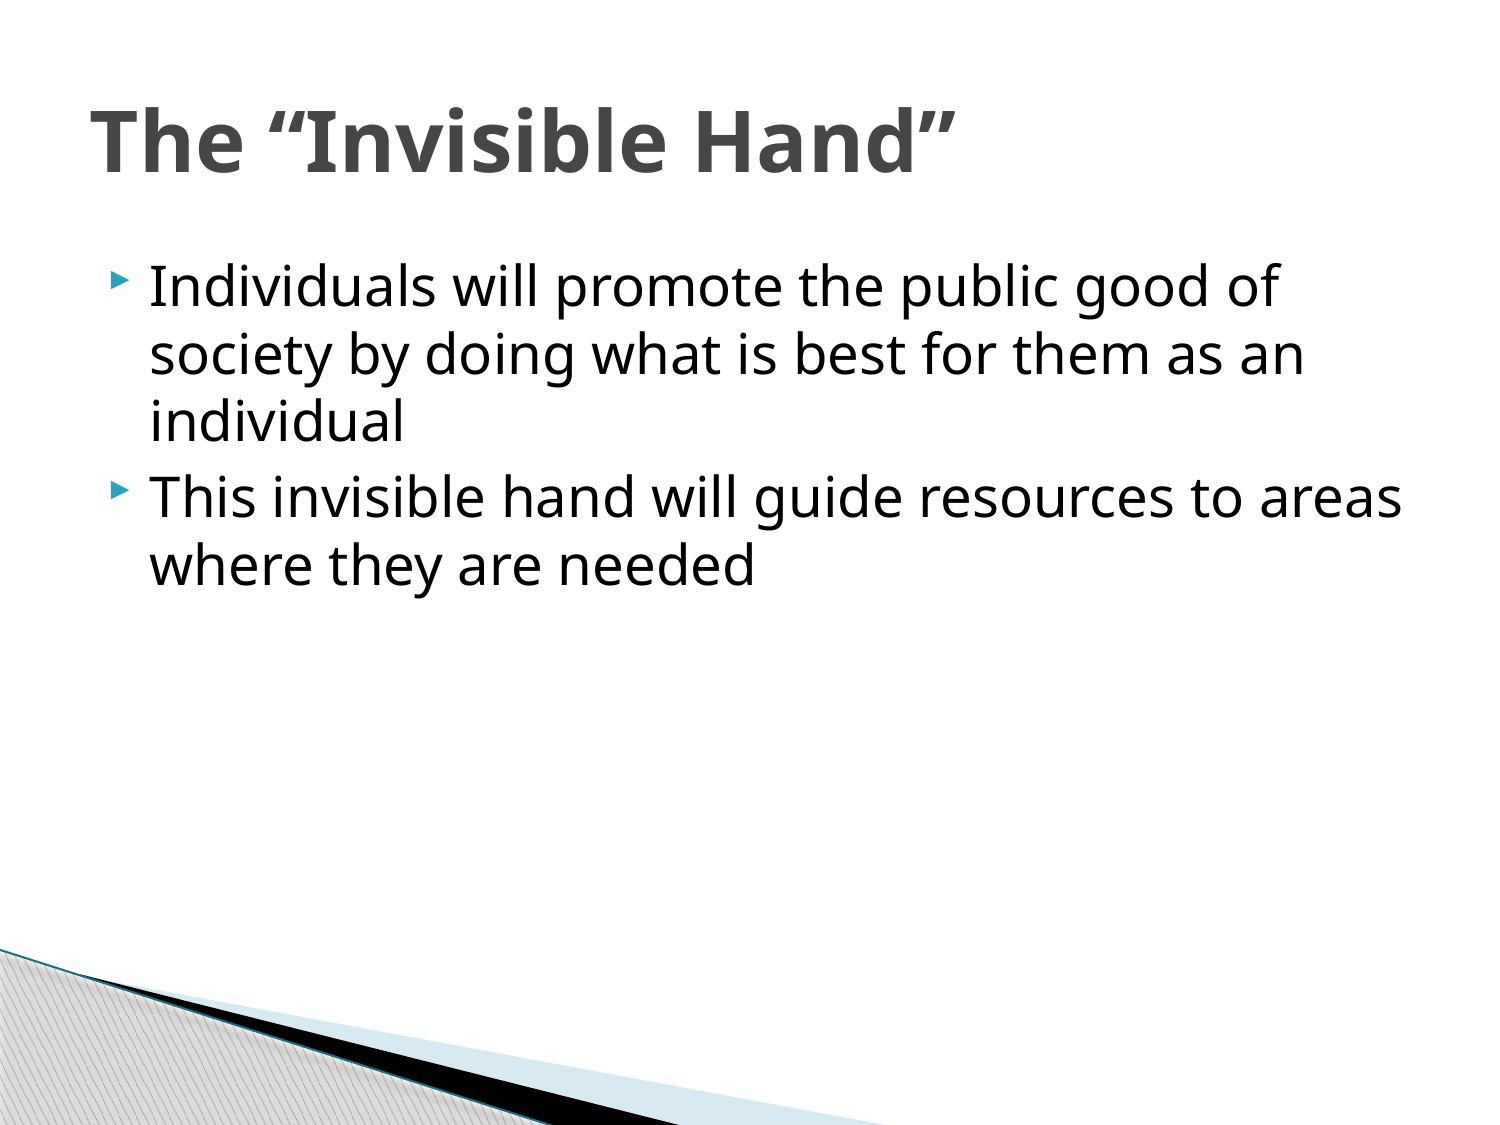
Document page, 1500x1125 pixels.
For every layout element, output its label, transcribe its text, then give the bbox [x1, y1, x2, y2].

list Individuals will promote the public good of society by doing what is best for them as an individual This invisible hand will guide resources to areas where they are needed [75, 243, 1425, 986]
title The “Invisible Hand” [75, 45, 1425, 233]
